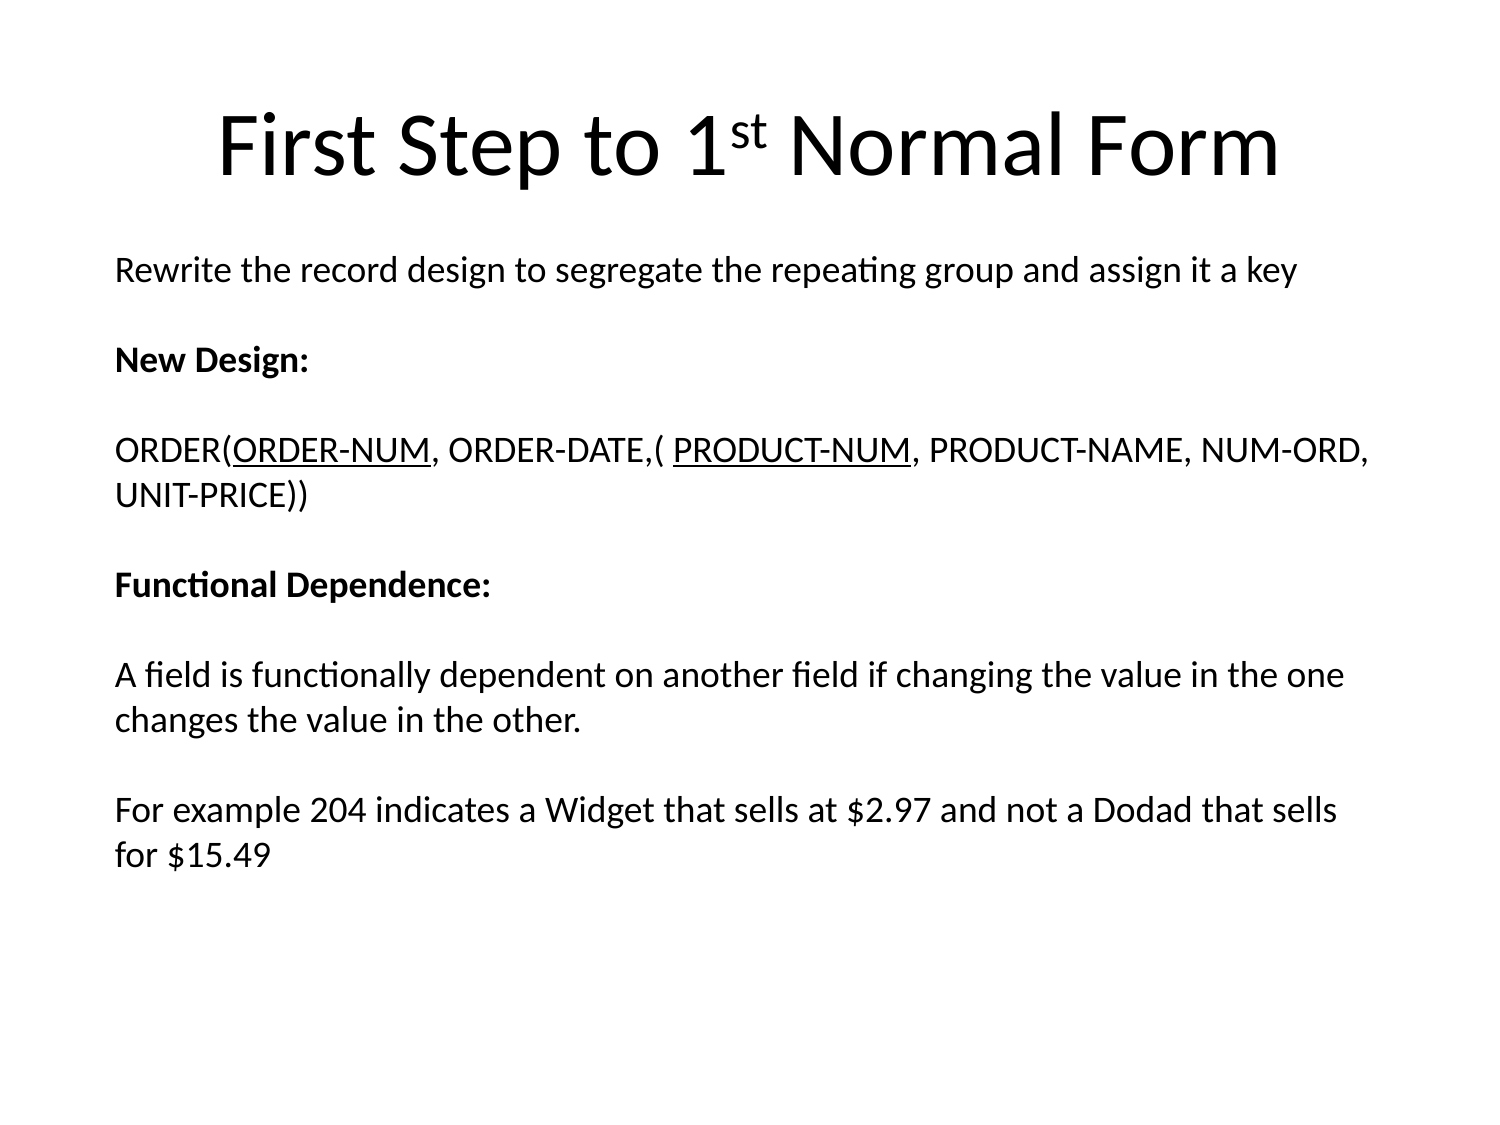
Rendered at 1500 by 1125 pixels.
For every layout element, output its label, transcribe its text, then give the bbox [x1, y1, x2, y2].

text_box Rewrite the record design to segregate the repeating group and assign it a key New Design: ORDER(ORDER-NUM, ORDER-DATE,( PRODUCT-NUM, PRODUCT-NAME, NUM-ORD, UNIT-PRICE)) Functional Dependence: A field is functionally dependent on another field if changing the value in the one changes the value in the other. For example 204 indicates a Widget that sells at $2.97 and not a Dodad that sells for $15.49 [99, 237, 1400, 928]
title First Step to 1st Normal Form [75, 45, 1425, 233]
